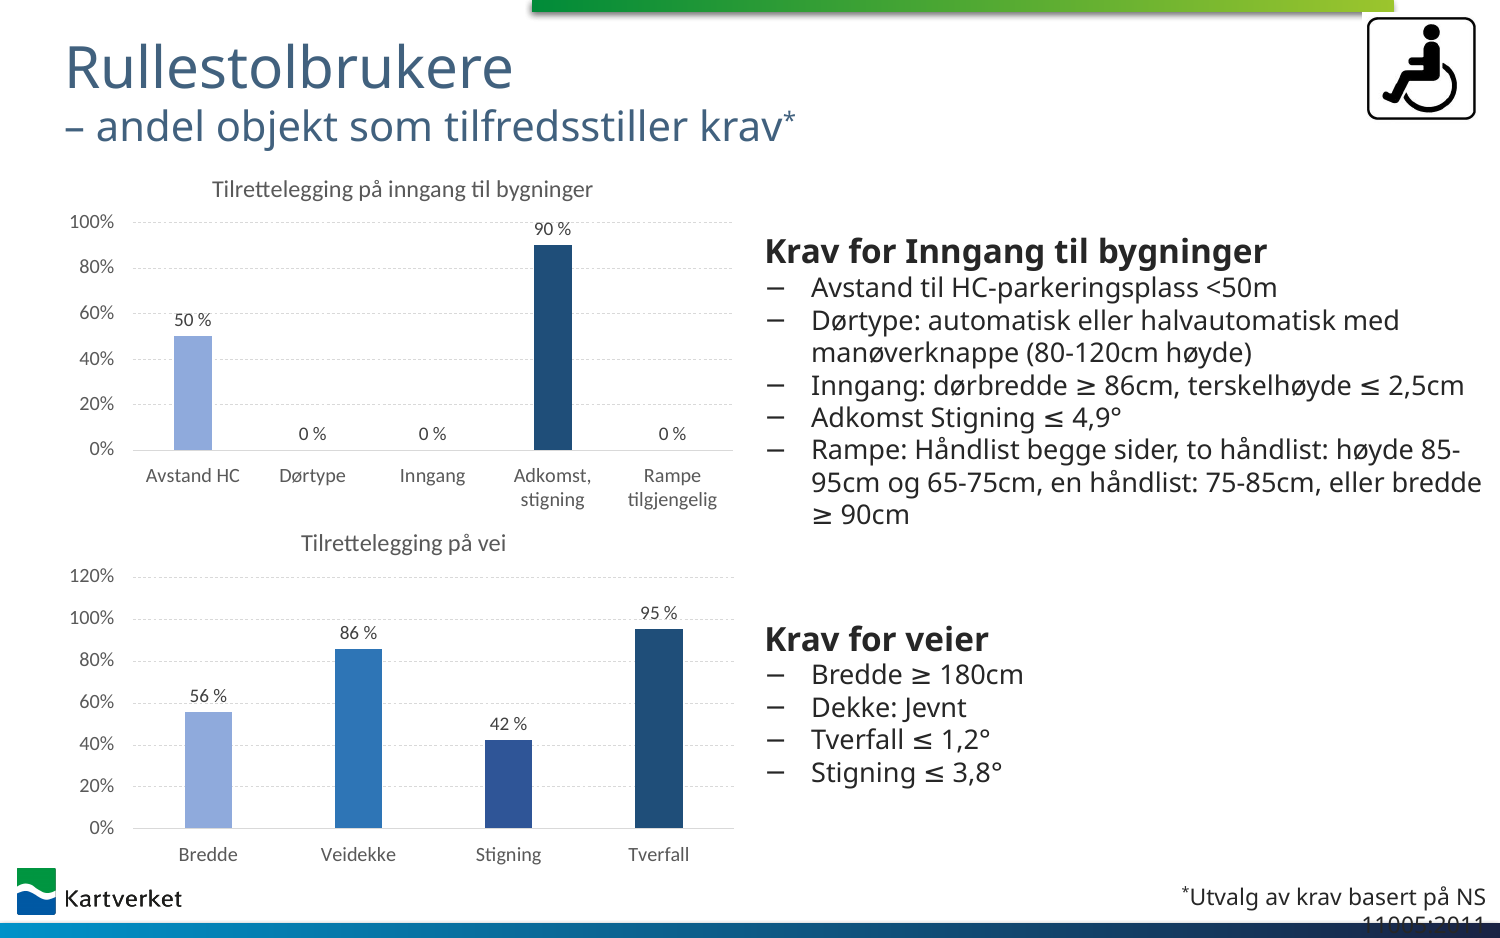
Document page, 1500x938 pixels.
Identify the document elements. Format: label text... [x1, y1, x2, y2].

text_box Krav for Inngang til bygninger Avstand til HC-parkeringsplass <50m Dørtype: automatisk eller halvautomatisk med manøverknappe (80-120cm høyde) Inngang: dørbredde ≥ 86cm, terskelhøyde ≤ 2,5cm Adkomst Stigning ≤ 4,9° Rampe: Håndlist begge sider, to håndlist: høyde 85-95cm og 65-75cm, en håndlist: 75-85cm, eller bredde ≥ 90cm [749, 223, 1500, 538]
text_box Krav for veier Bredde ≥ 180cm Dekke: Jevnt Tverfall ≤ 1,2° Stigning ≤ 3,8° [749, 610, 1500, 795]
picture [62, 520, 746, 874]
text_box *Utvalg av krav basert på NS 11005:2011 [1068, 873, 1500, 938]
picture [62, 166, 744, 519]
text_box Rullestolbrukere – andel objekt som tilfredsstiller krav* [49, 25, 1431, 158]
picture [1362, 12, 1481, 126]
